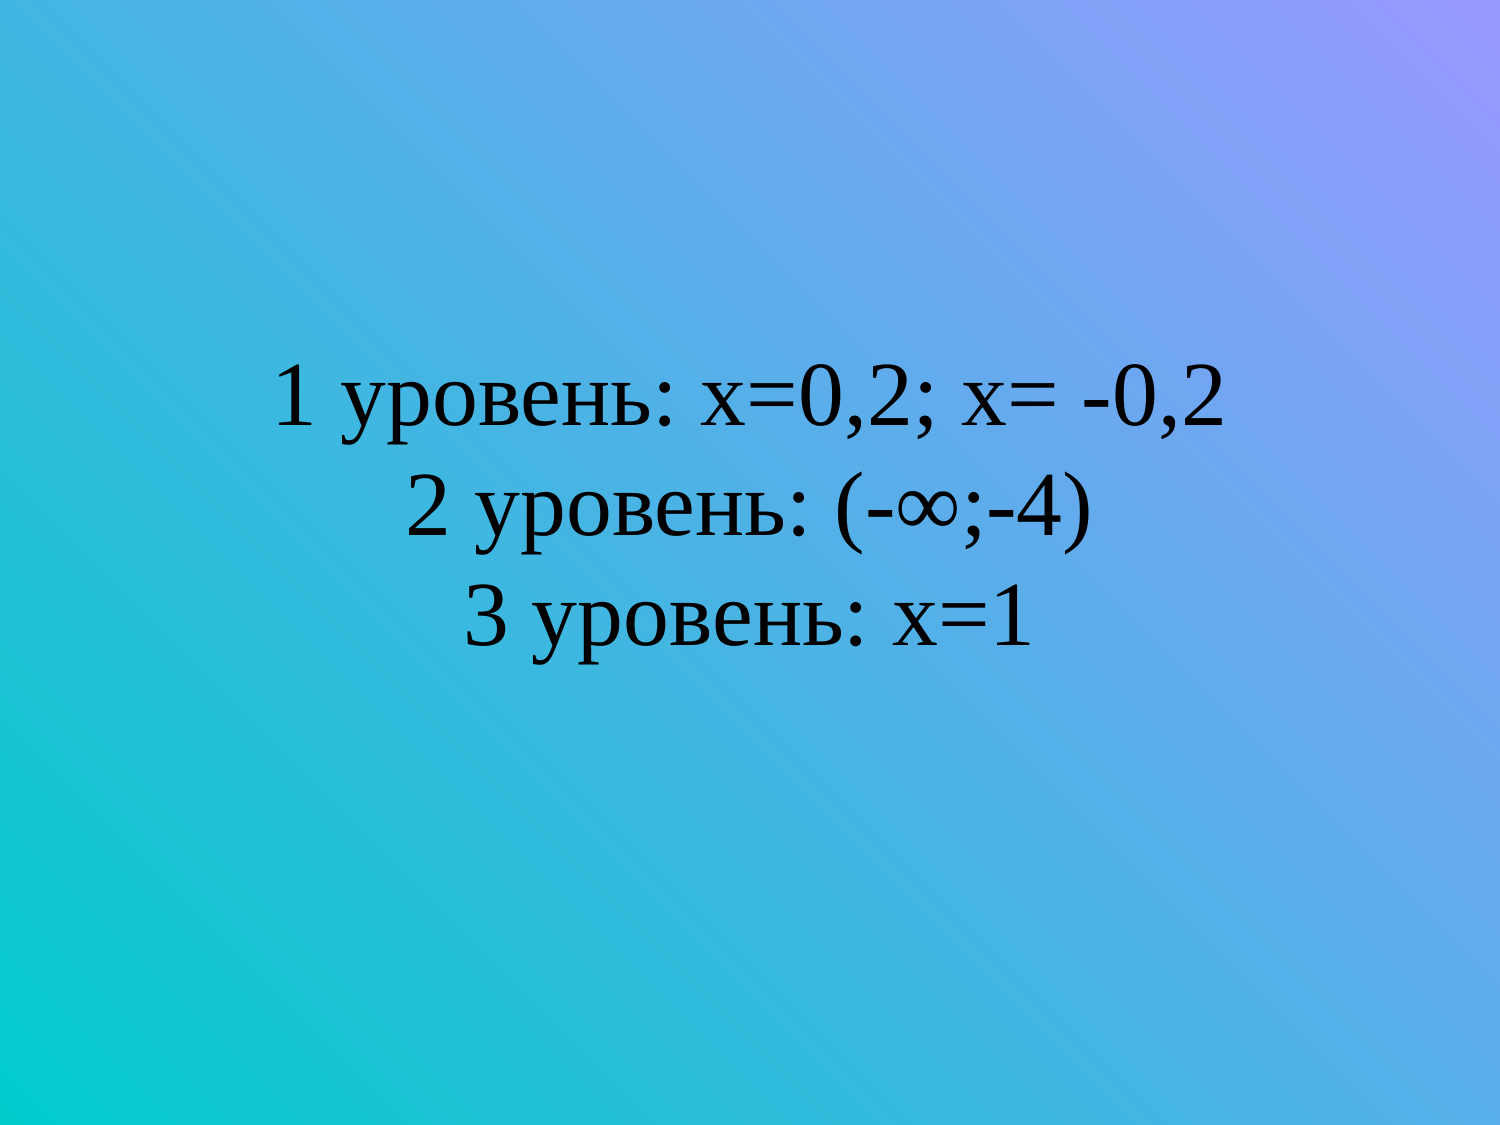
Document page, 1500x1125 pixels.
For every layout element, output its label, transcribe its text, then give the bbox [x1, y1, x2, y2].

title 1 уровень: х=0,2; х= -0,2 2 уровень: (-∞;-4) 3 уровень: х=1 [75, 45, 1425, 953]
